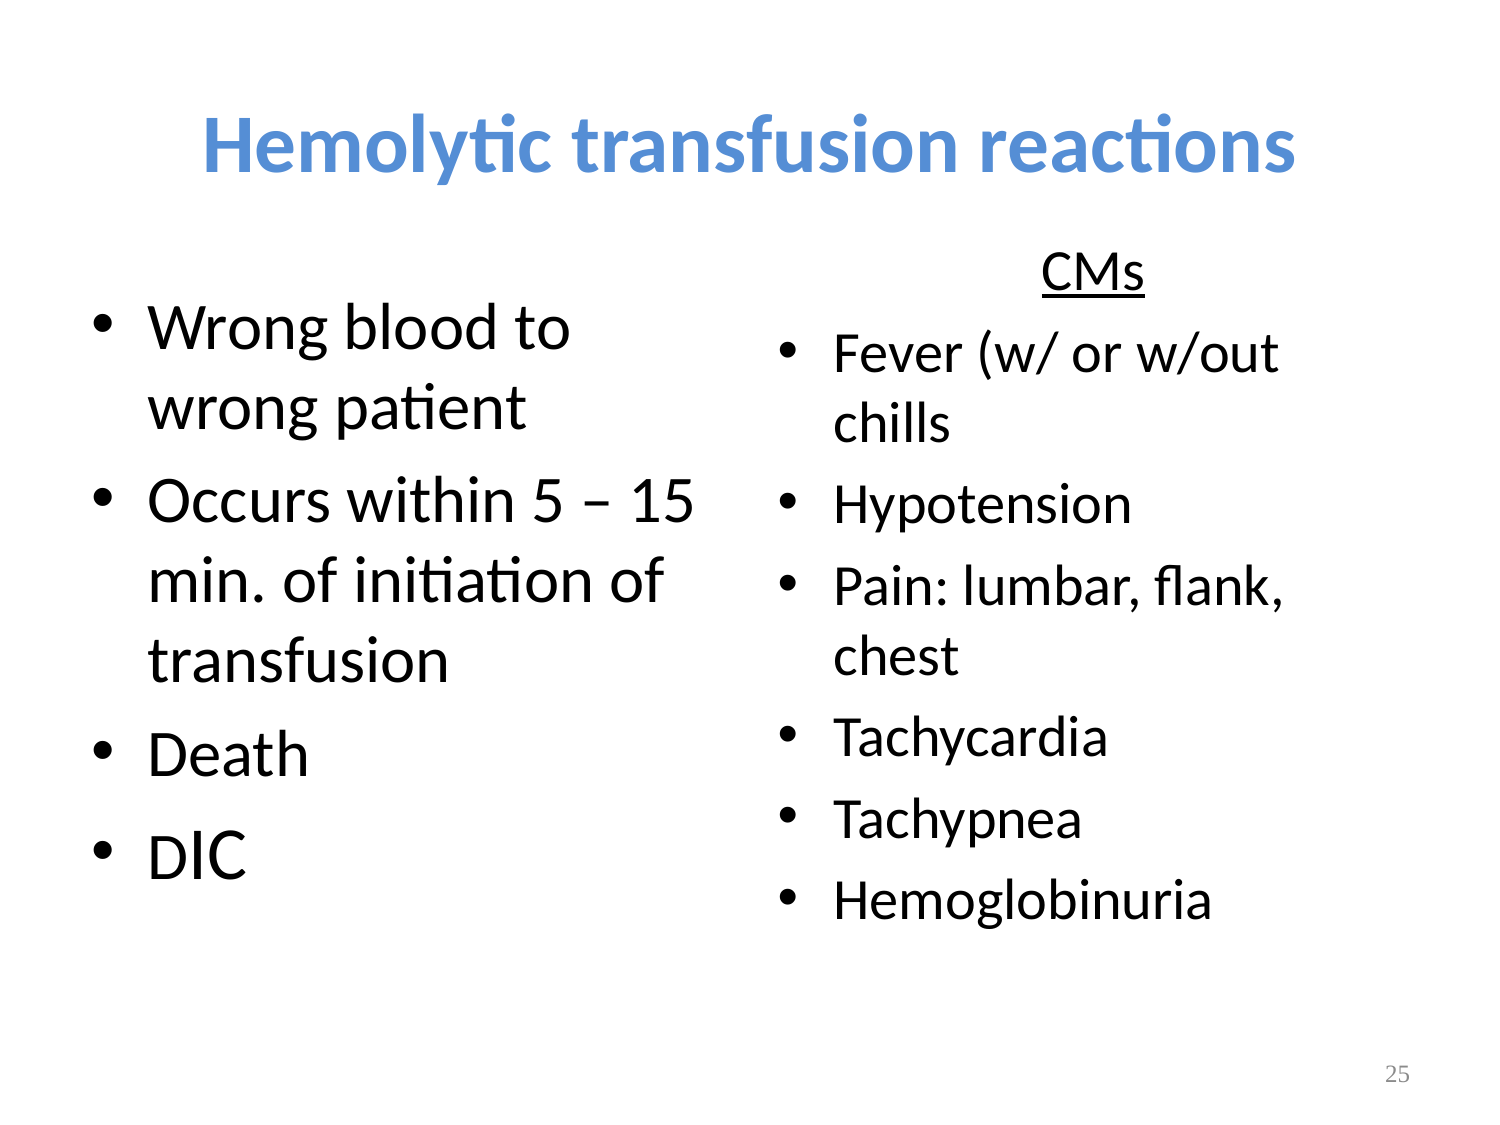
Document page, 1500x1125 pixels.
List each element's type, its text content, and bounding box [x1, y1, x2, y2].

slide_number 25 [1074, 1042, 1425, 1103]
title Hemolytic transfusion reactions [75, 45, 1425, 233]
list Wrong blood to wrong patient Occurs within 5 – 15 min. of initiation of transfusion Death DIC [76, 275, 739, 1033]
list CMs Fever (w/ or w/out chills Hypotension Pain: lumbar, flank, chest Tachycardia Tachypnea Hemoglobinuria [762, 224, 1425, 1038]
